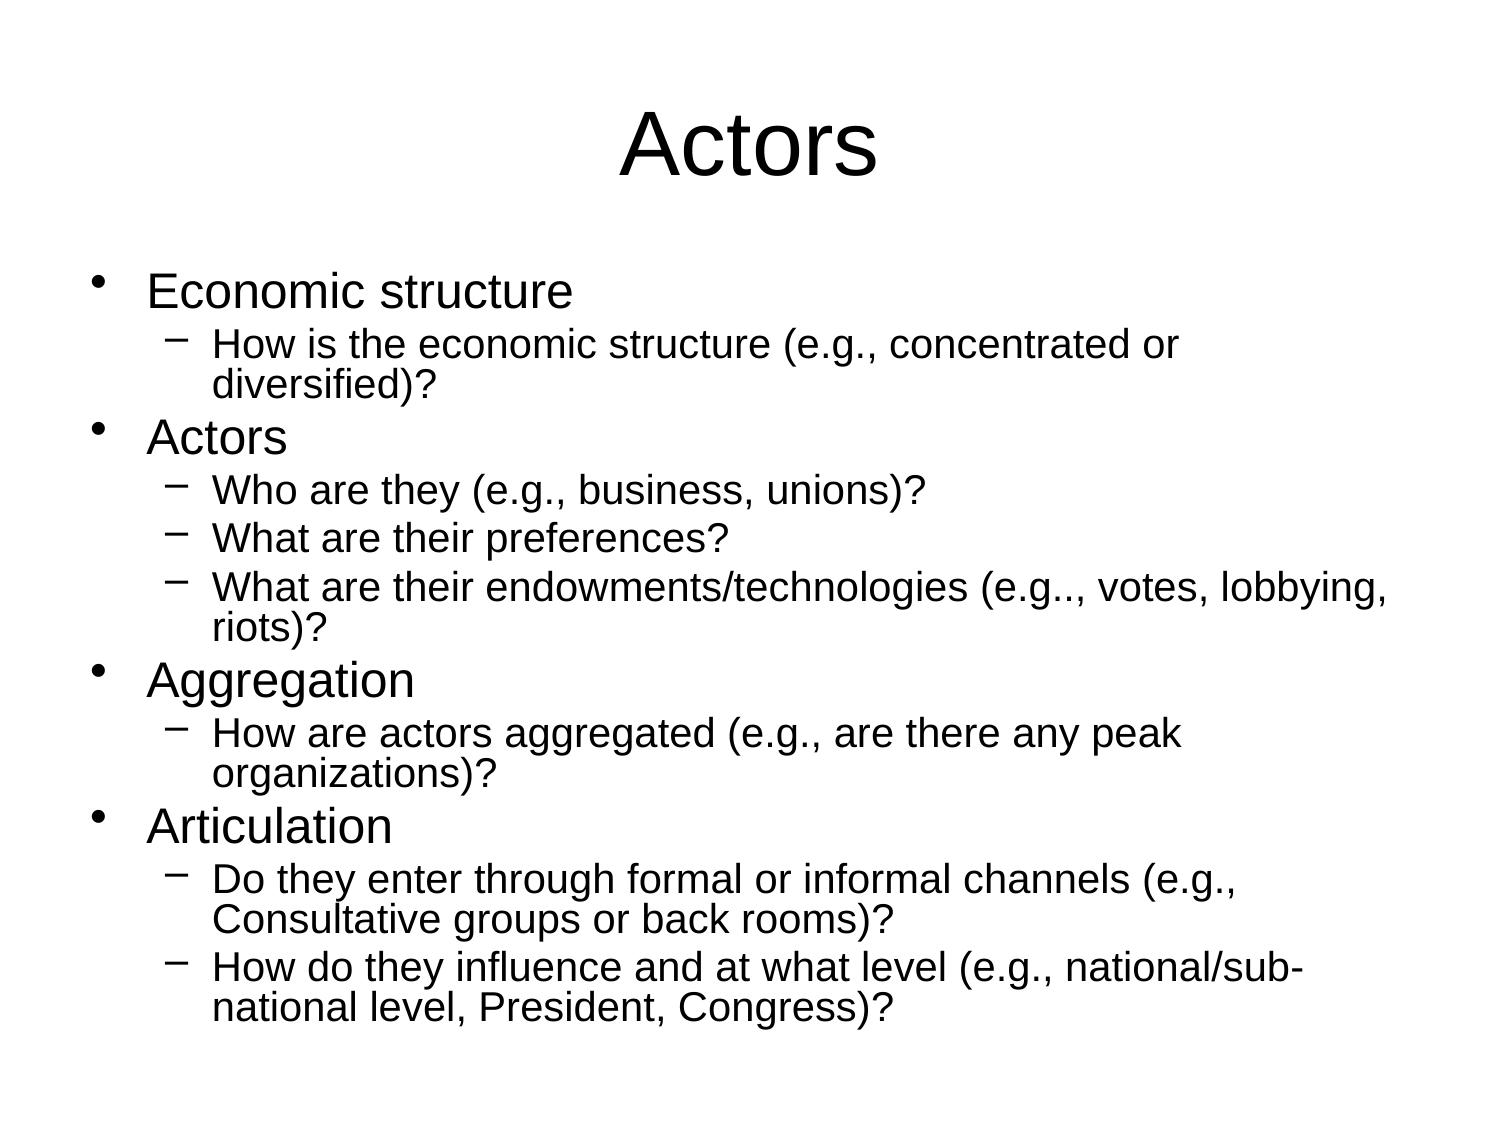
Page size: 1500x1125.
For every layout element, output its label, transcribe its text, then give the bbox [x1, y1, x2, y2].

title Actors [74, 44, 1426, 233]
list Economic structure How is the economic structure (e.g., concentrated or diversified)? Actors Who are they (e.g., business, unions)? What are their preferences? What are their endowments/technologies (e.g.., votes, lobbying, riots)? Aggregation How are actors aggregated (e.g., are there any peak organizations)? Articulation Do they enter through formal or informal channels (e.g., Consultative groups or back rooms)? How do they influence and at what level (e.g., national/sub-national level, President, Congress)? [74, 262, 1426, 1006]
